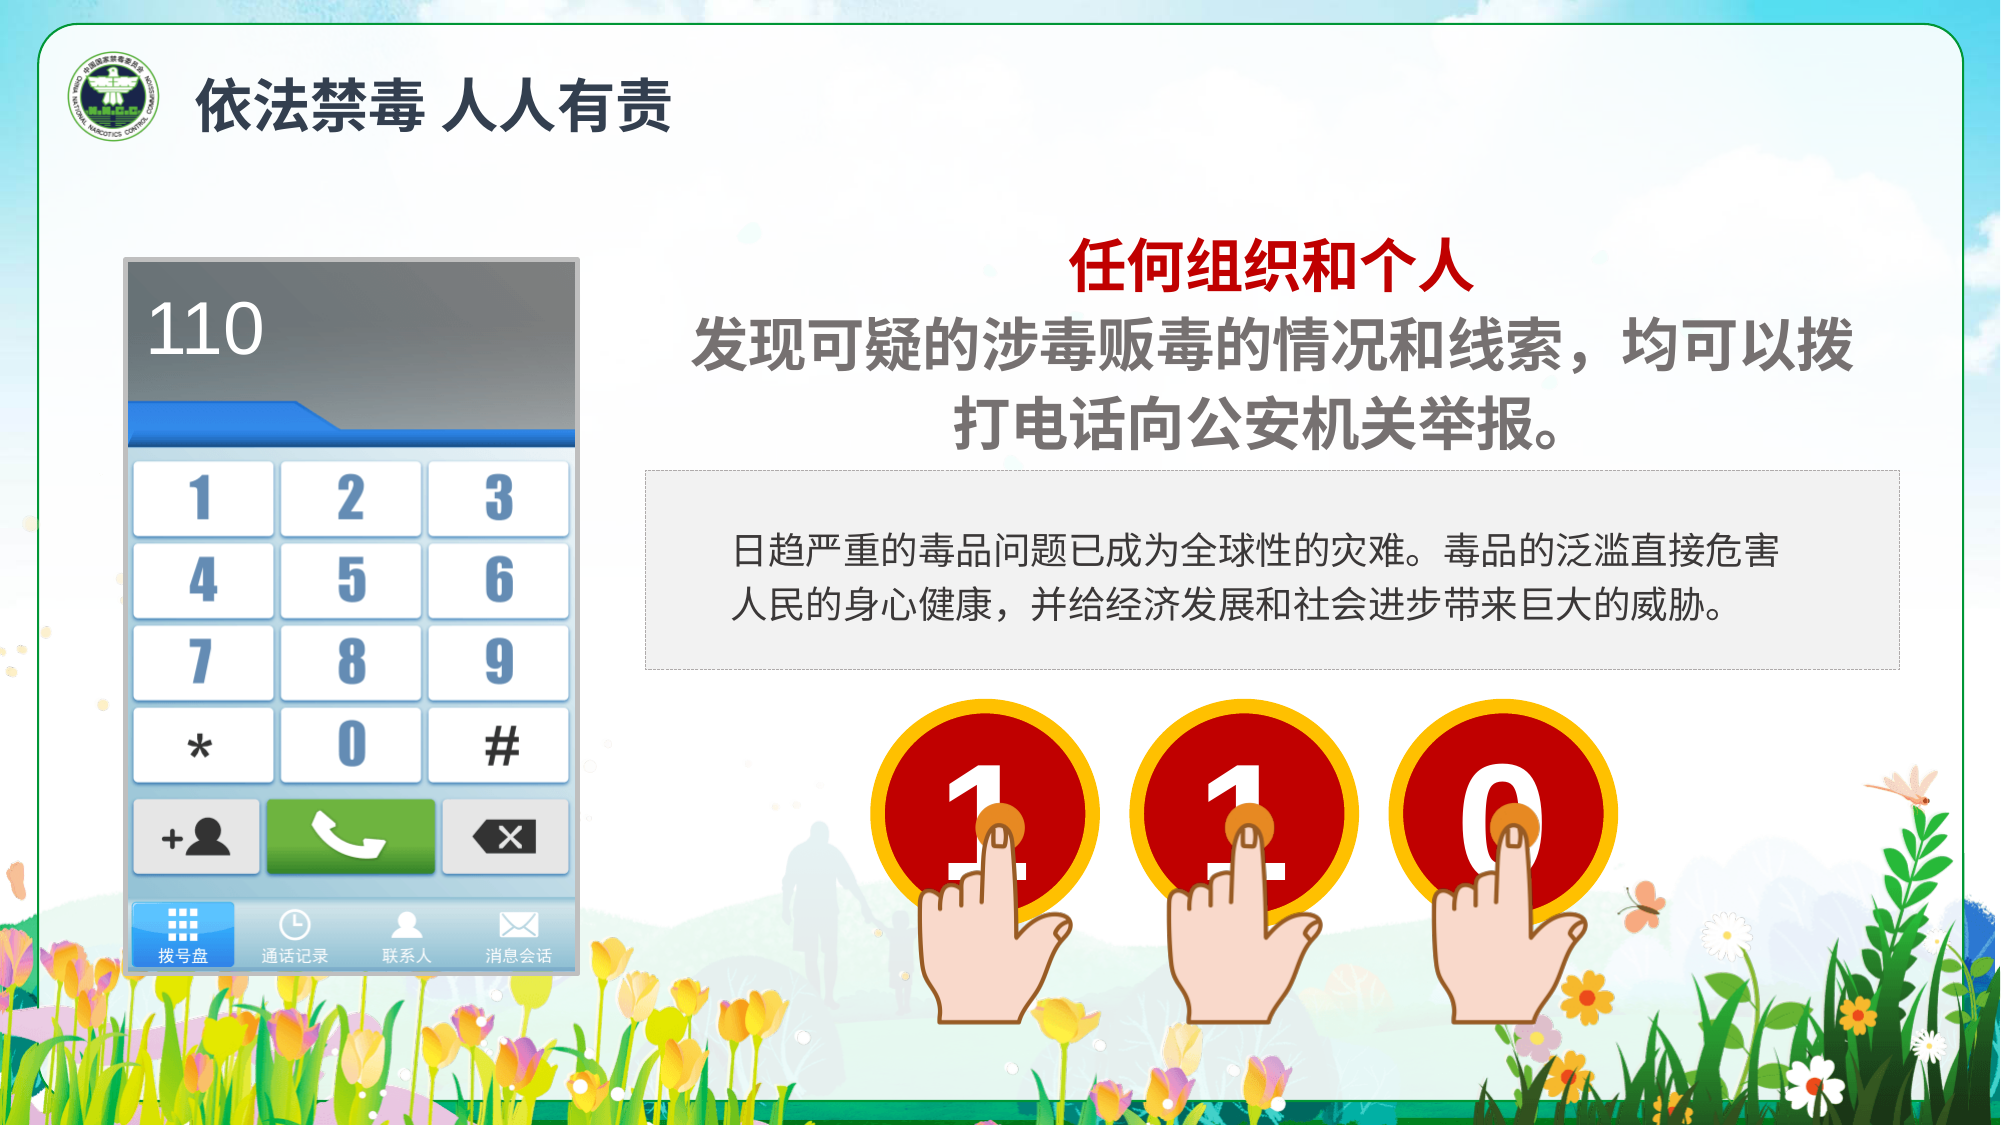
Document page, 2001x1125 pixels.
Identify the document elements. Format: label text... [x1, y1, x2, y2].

text_box 任何组织和个人 发现可疑的涉毒贩毒的情况和线索，均可以拨打电话向公安机关举报。 [645, 211, 1900, 467]
text_box 日趋严重的毒品问题已成为全球性的灾难。毒品的泛滥直接危害人民的身心健康，并给经济发展和社会进步带来巨大的威胁。 [715, 510, 1830, 634]
picture [0, 0, 2001, 1125]
text_box 依法禁毒 人人有责 [179, 62, 1112, 149]
text_box 1 [1139, 705, 1349, 784]
text_box 0 [1398, 705, 1608, 784]
text_box [644, 469, 1901, 671]
text_box 1 [876, 705, 1090, 845]
